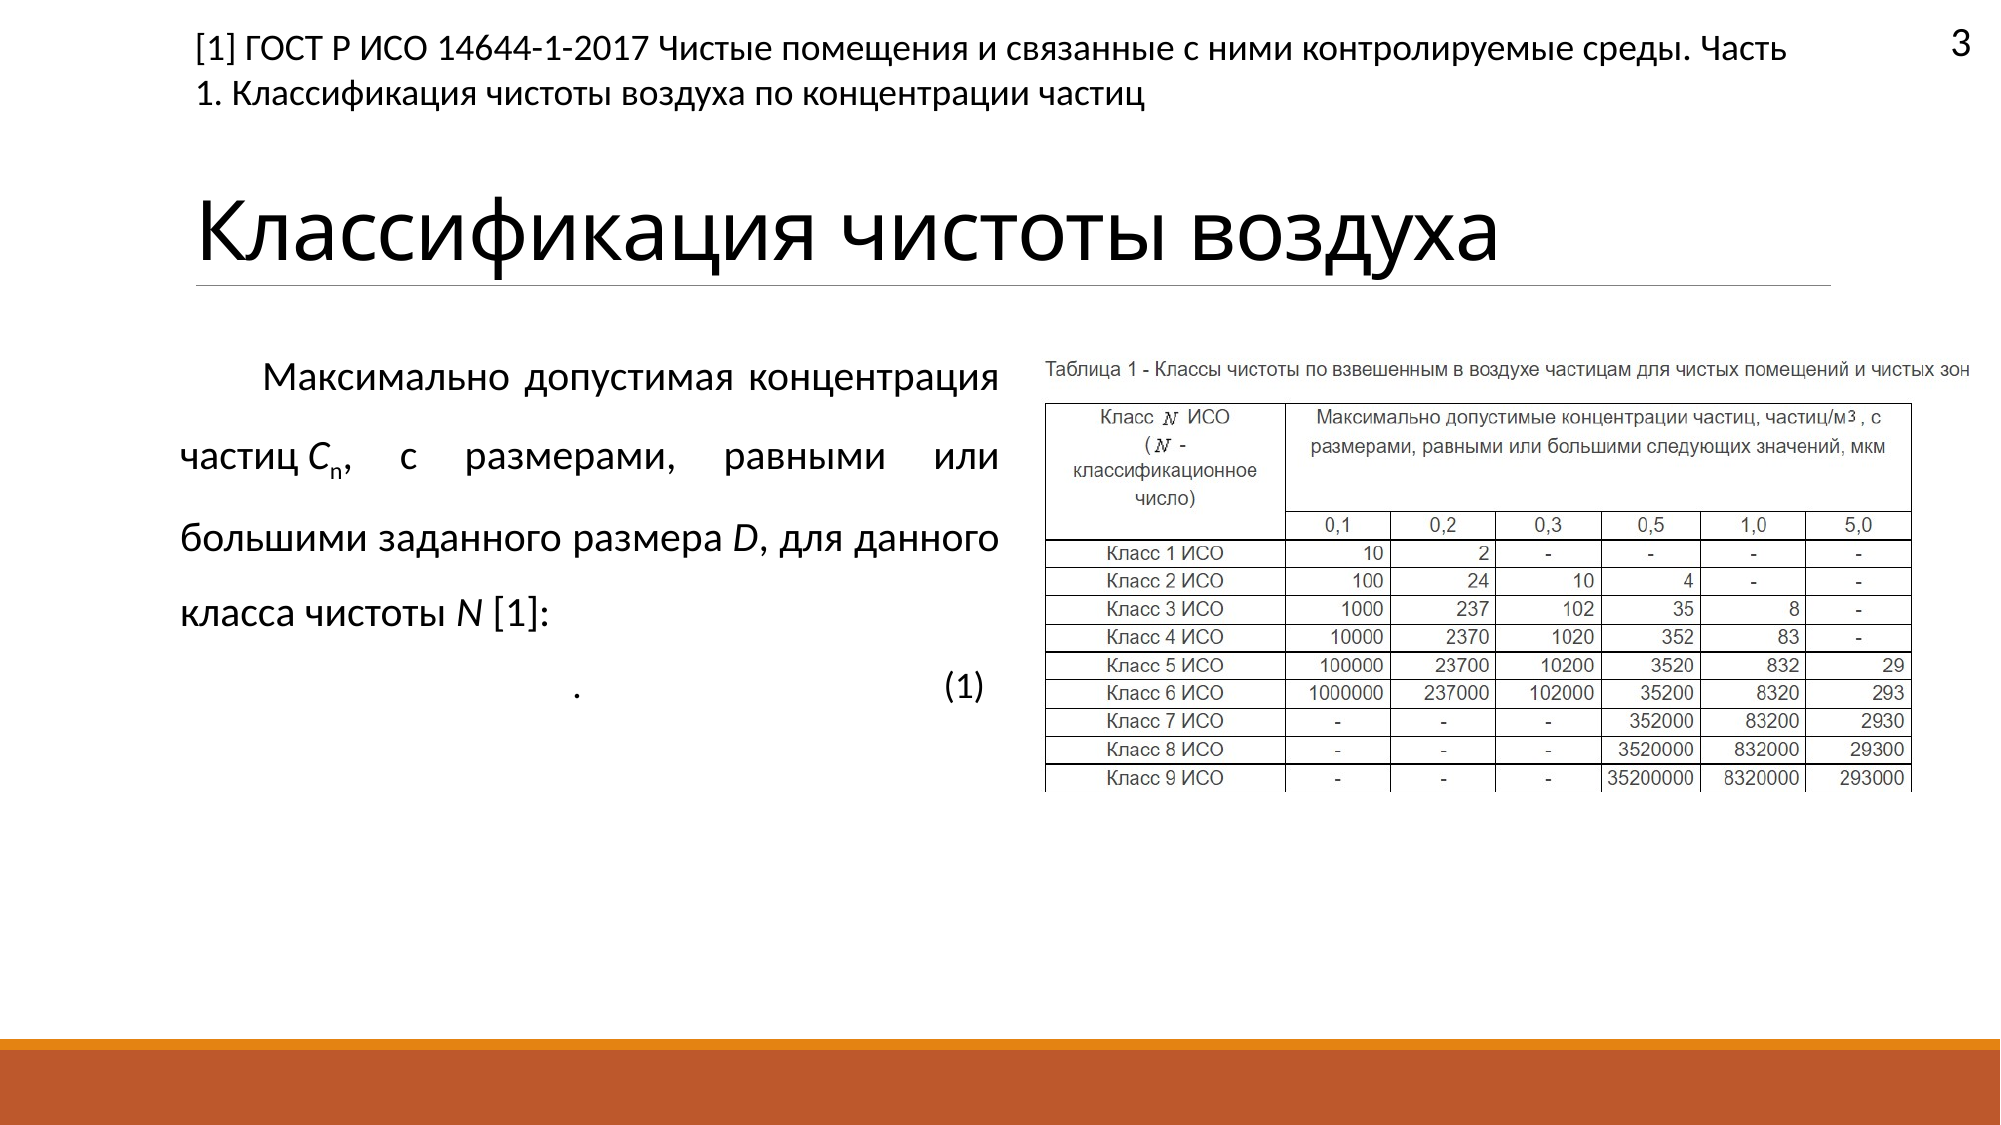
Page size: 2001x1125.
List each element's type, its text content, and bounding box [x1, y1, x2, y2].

picture [1038, 342, 1978, 793]
text_box [1] ГОСТ Р ИСО 14644-1-2017 Чистые помещения и связанные с ними контролируемые среды. Часть 1. Классификация чистоты воздуха по концентрации частиц [179, 15, 1830, 121]
title Классификация чистоты воздуха [180, 121, 1830, 285]
list Максимально допустимая концентрация частиц Cn, с размерами, равными или большими заданного размера D, для данного класса чистоты N [1]: [180, 316, 1000, 818]
text_box 3 [1921, 7, 2000, 73]
